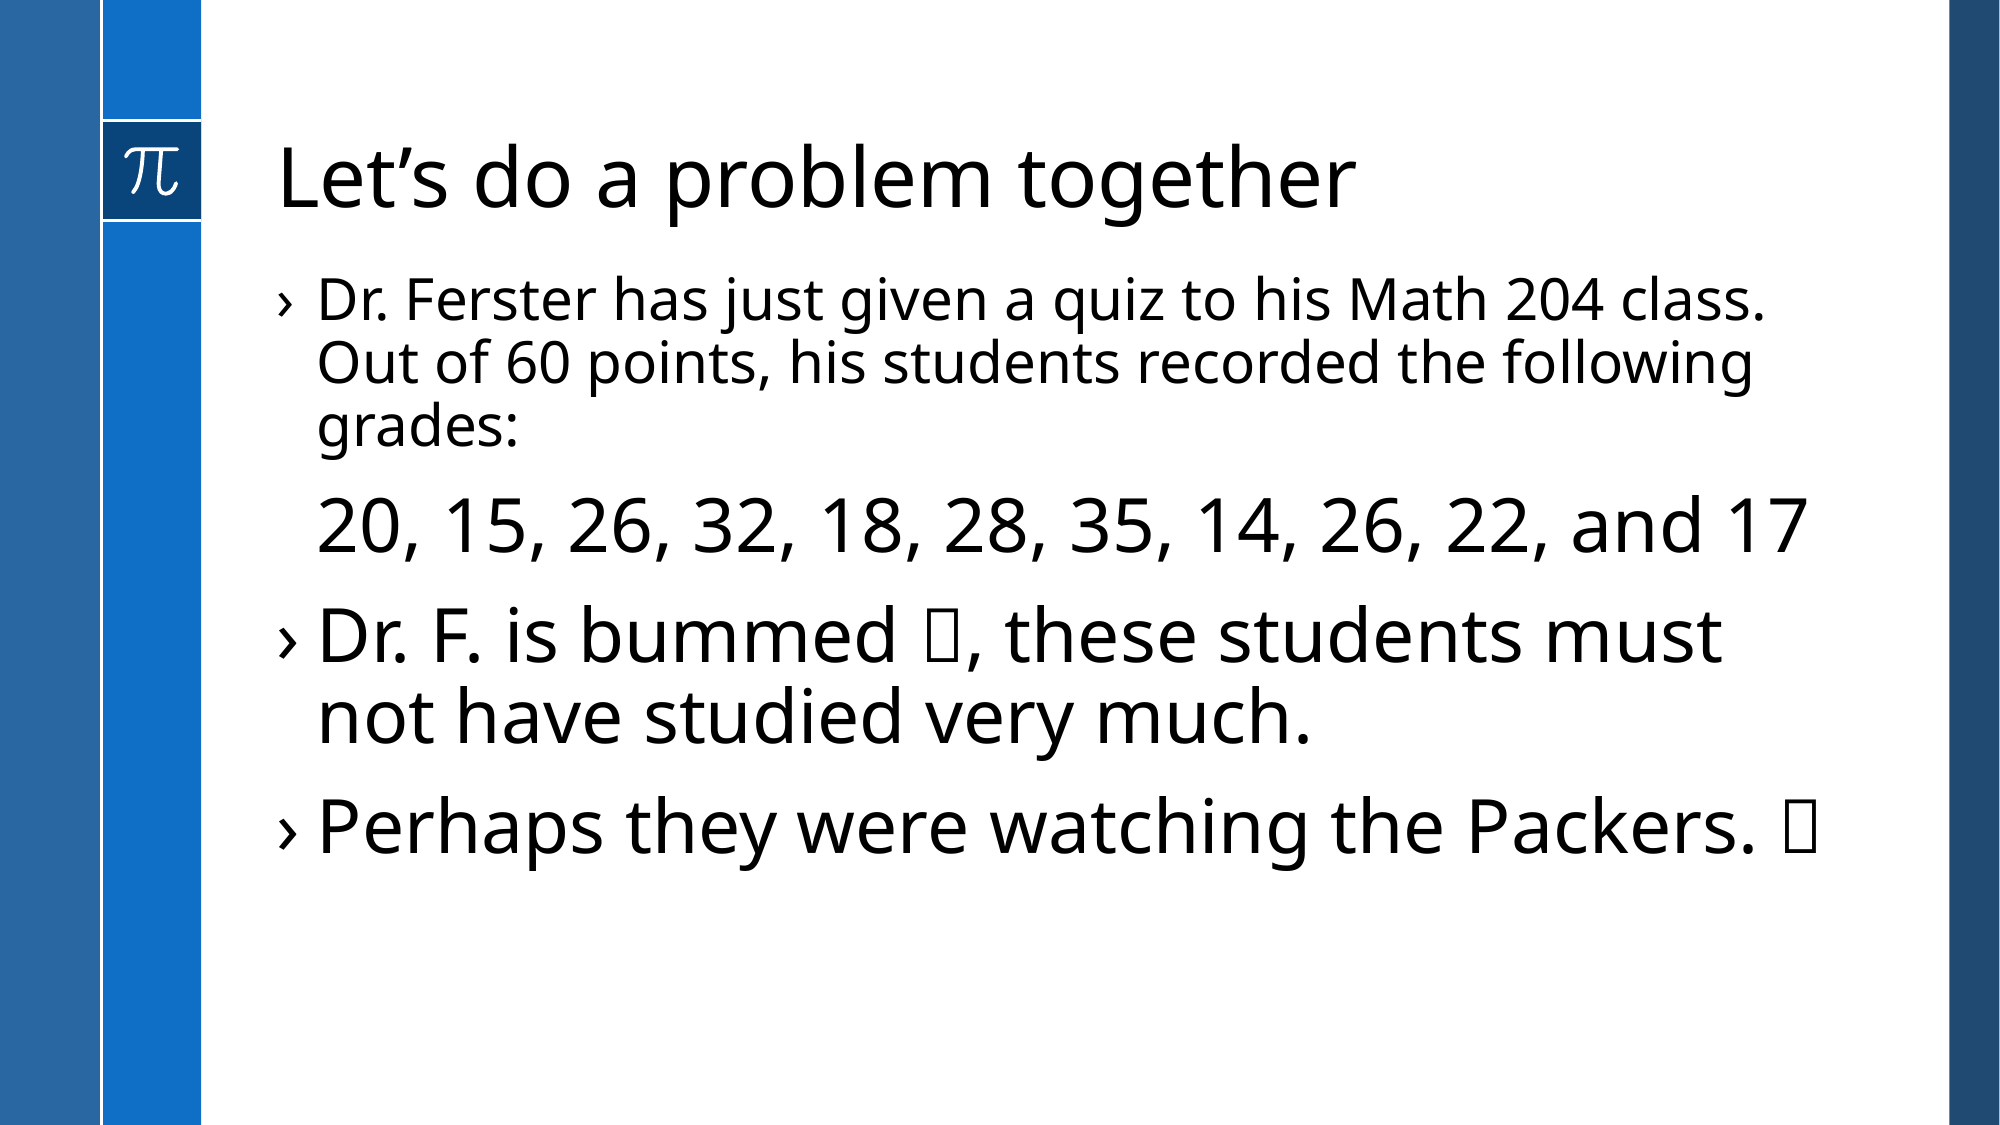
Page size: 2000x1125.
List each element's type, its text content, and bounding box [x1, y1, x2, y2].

title Let’s do a problem together [261, 29, 1867, 233]
list Dr. Ferster has just given a quiz to his Math 204 class. Out of 60 points, his students recorded the following grades: 20, 15, 26, 32, 18, 28, 35, 14, 26, 22, and 17 Dr. F. is bummed , these students must not have studied very much. Perhaps they were watching the Packers.  [261, 262, 1867, 1013]
